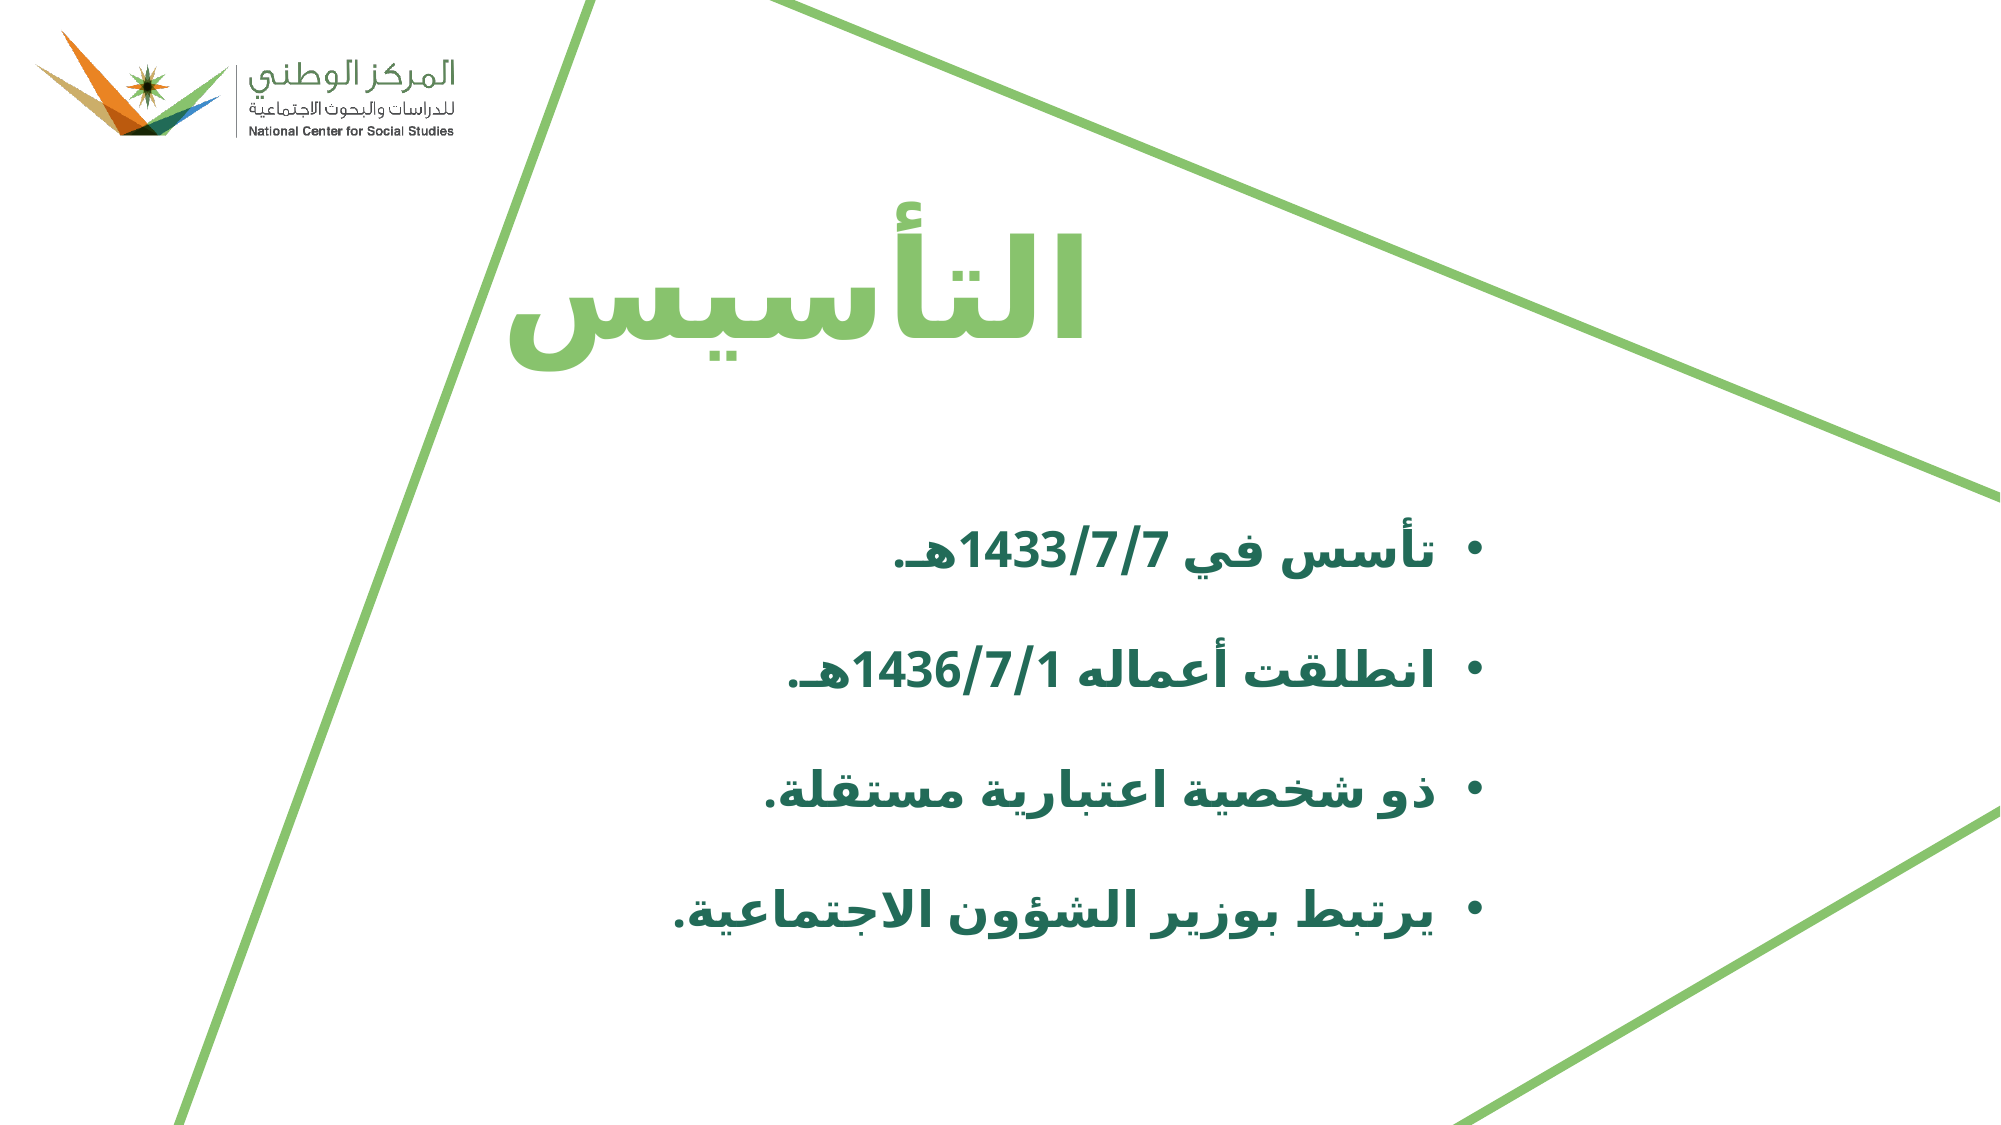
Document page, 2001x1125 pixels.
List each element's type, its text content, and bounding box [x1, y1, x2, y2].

text_box تأسس في 1433/7/7هـ. انطلقت أعماله 1436/7/1هـ. ذو شخصية اعتبارية مستقلة. يرتبط بوزير الشؤون الاجتماعية. [641, 449, 1499, 945]
picture [18, 29, 487, 155]
title التأسيس [381, 107, 1214, 482]
